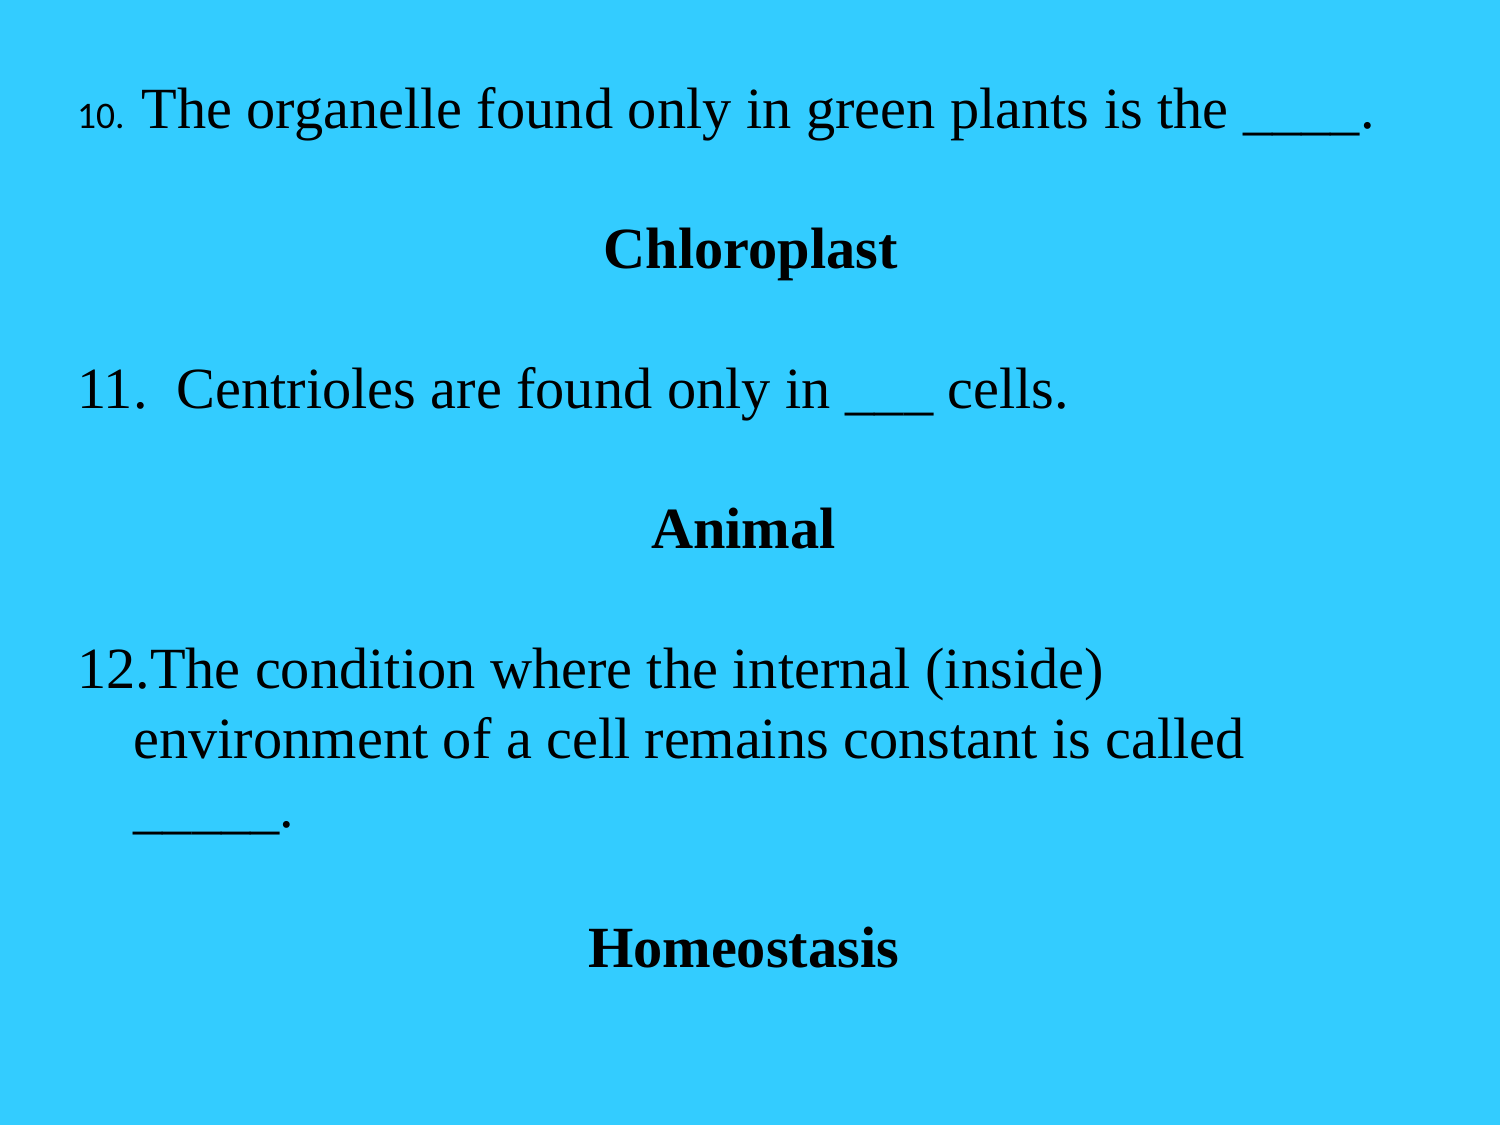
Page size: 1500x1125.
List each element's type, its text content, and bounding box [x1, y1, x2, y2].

text_box 10. The organelle found only in green plants is the ____. Chloroplast 11. Centrioles are found only in ___ cells. Animal The condition where the internal (inside) environment of a cell remains constant is called _____. Homeostasis [62, 62, 1425, 987]
